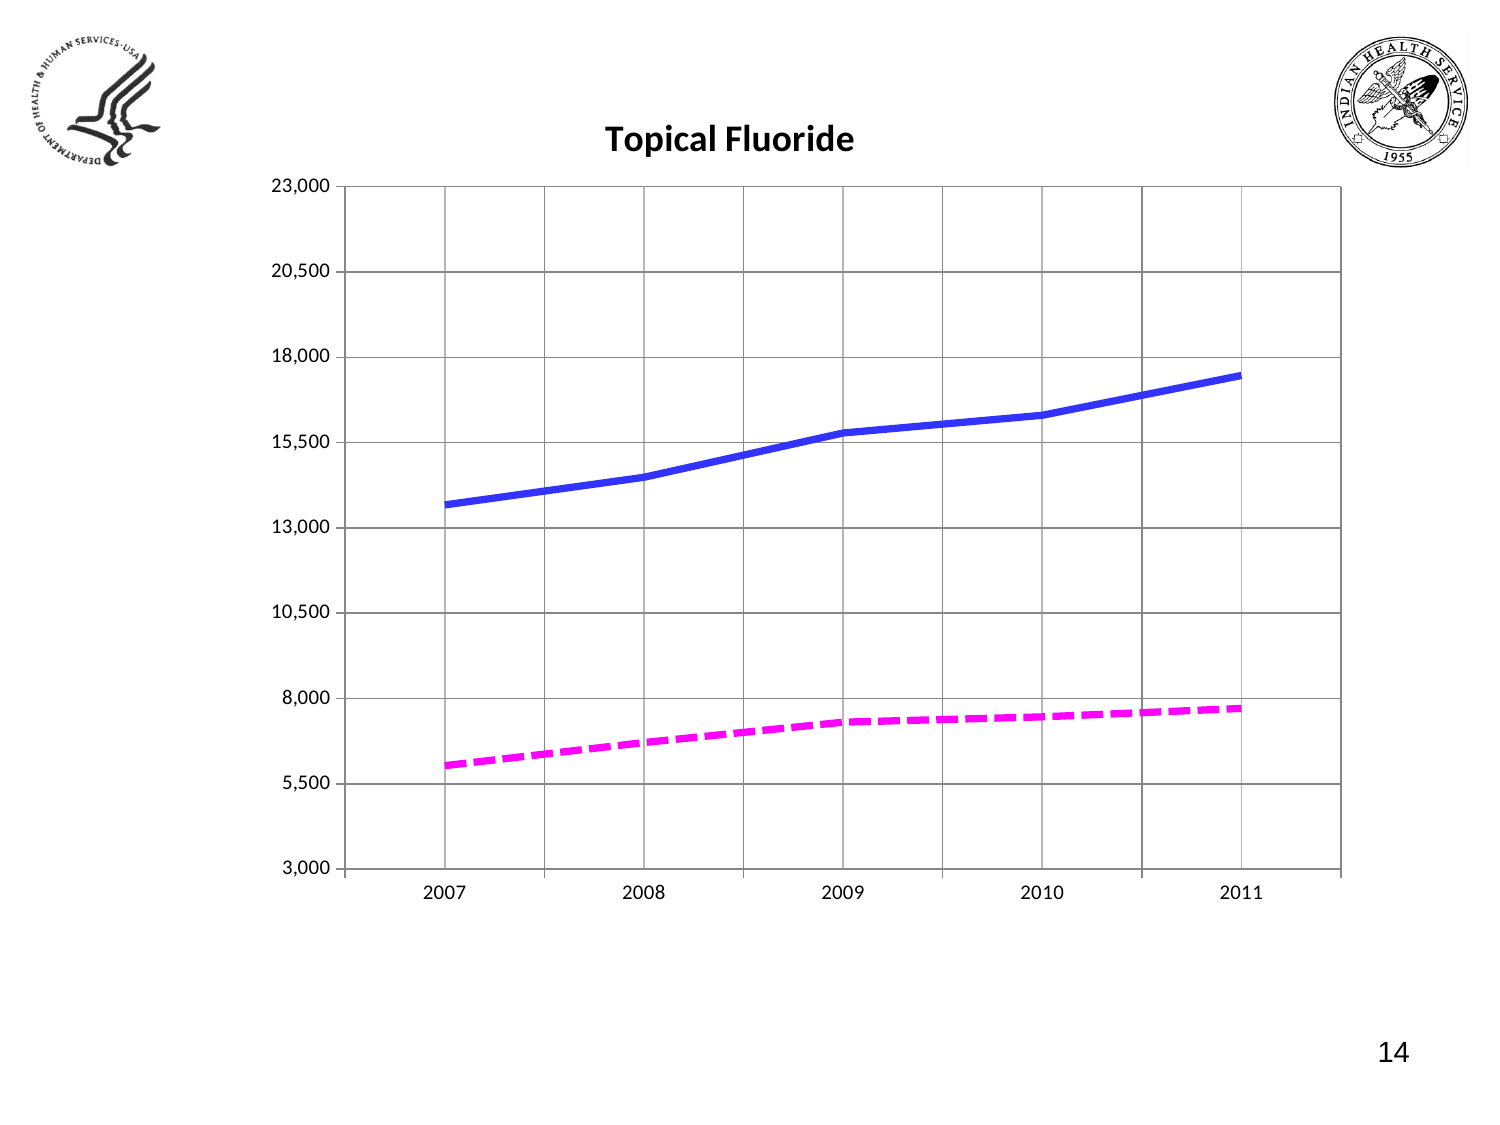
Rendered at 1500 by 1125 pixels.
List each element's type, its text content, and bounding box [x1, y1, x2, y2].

picture [1333, 33, 1469, 169]
chart [87, 112, 1359, 1027]
slide_number 14 [1074, 1025, 1425, 1104]
picture [28, 33, 164, 169]
